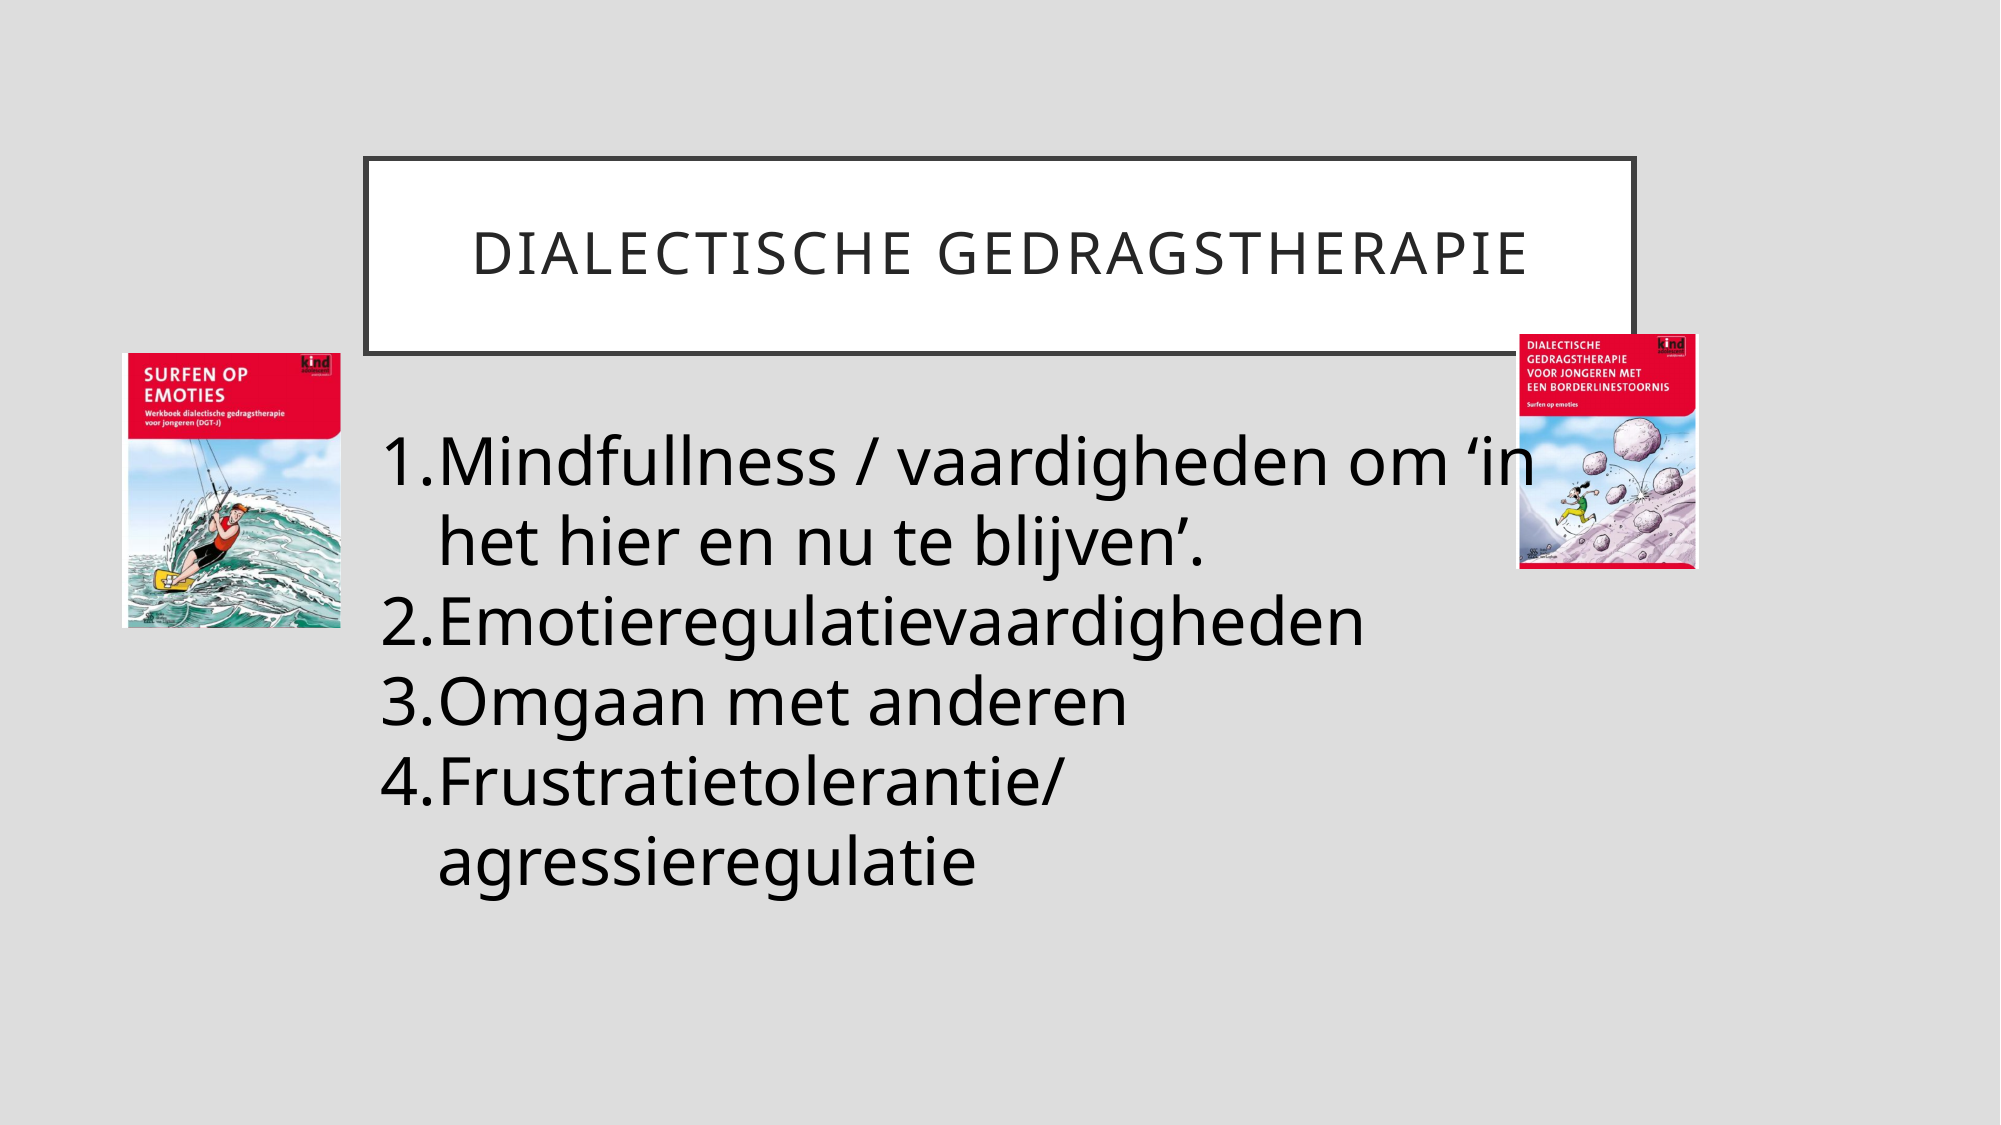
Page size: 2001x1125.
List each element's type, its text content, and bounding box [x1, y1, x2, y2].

text_box Mindfullness / vaardigheden om ‘in het hier en nu te blijven’. Emotieregulatievaardigheden Omgaan met anderen Frustratietolerantie/ agressieregulatie [365, 411, 1581, 951]
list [1516, 334, 1699, 569]
title Dialectische gedragstherapie [363, 156, 1637, 356]
picture [122, 353, 341, 628]
